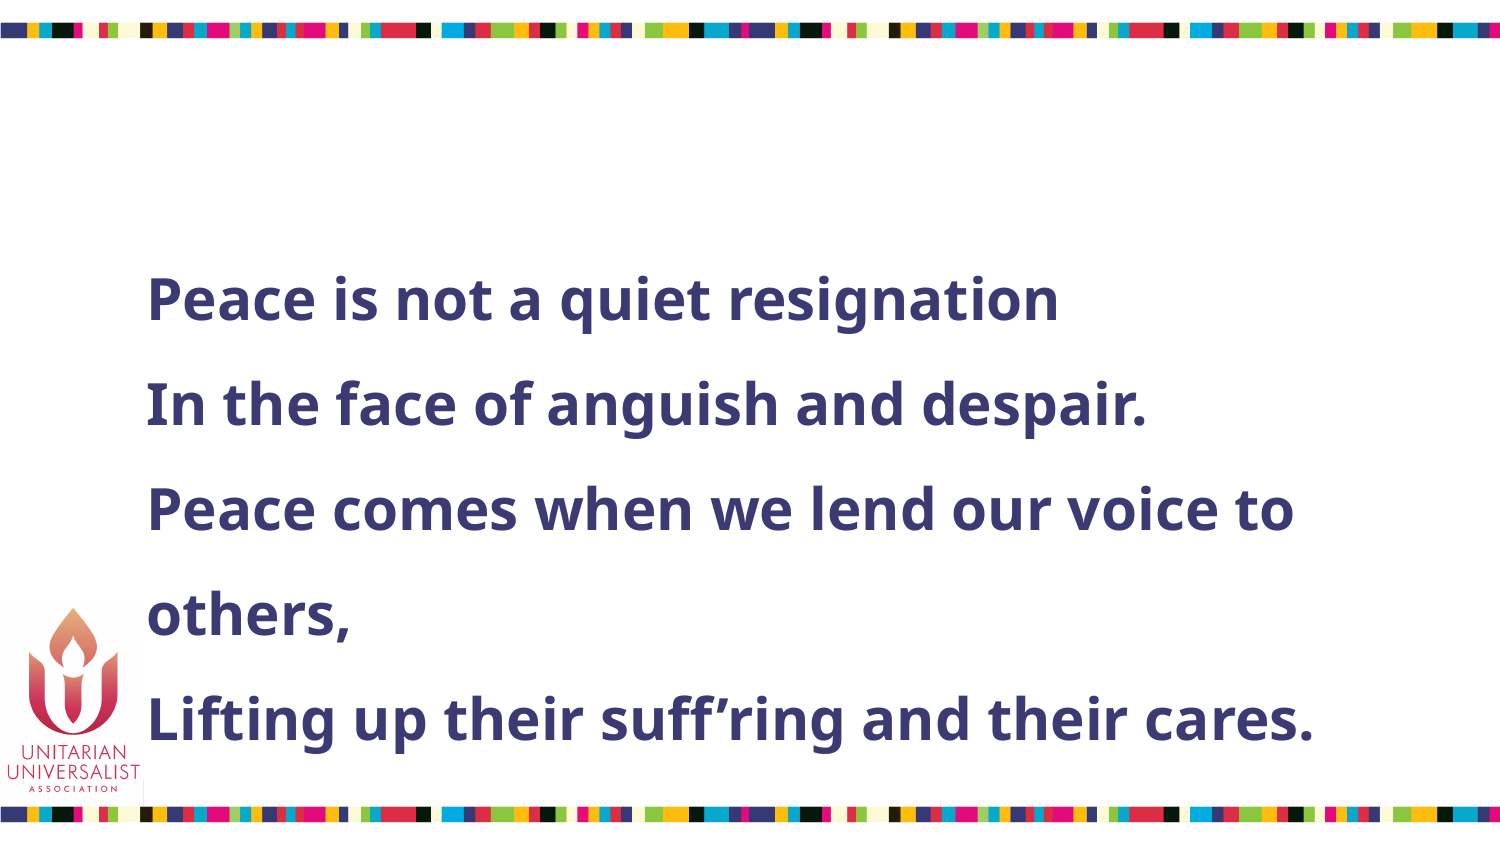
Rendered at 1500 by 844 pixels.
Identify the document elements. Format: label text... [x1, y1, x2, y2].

picture [0, 600, 1500, 824]
text_box Peace is not a quiet resignation In the face of anguish and despair. Peace comes when we lend our voice to others, Lifting up their suff’ring and their cares. [131, 212, 1495, 767]
picture [0, 22, 1500, 40]
